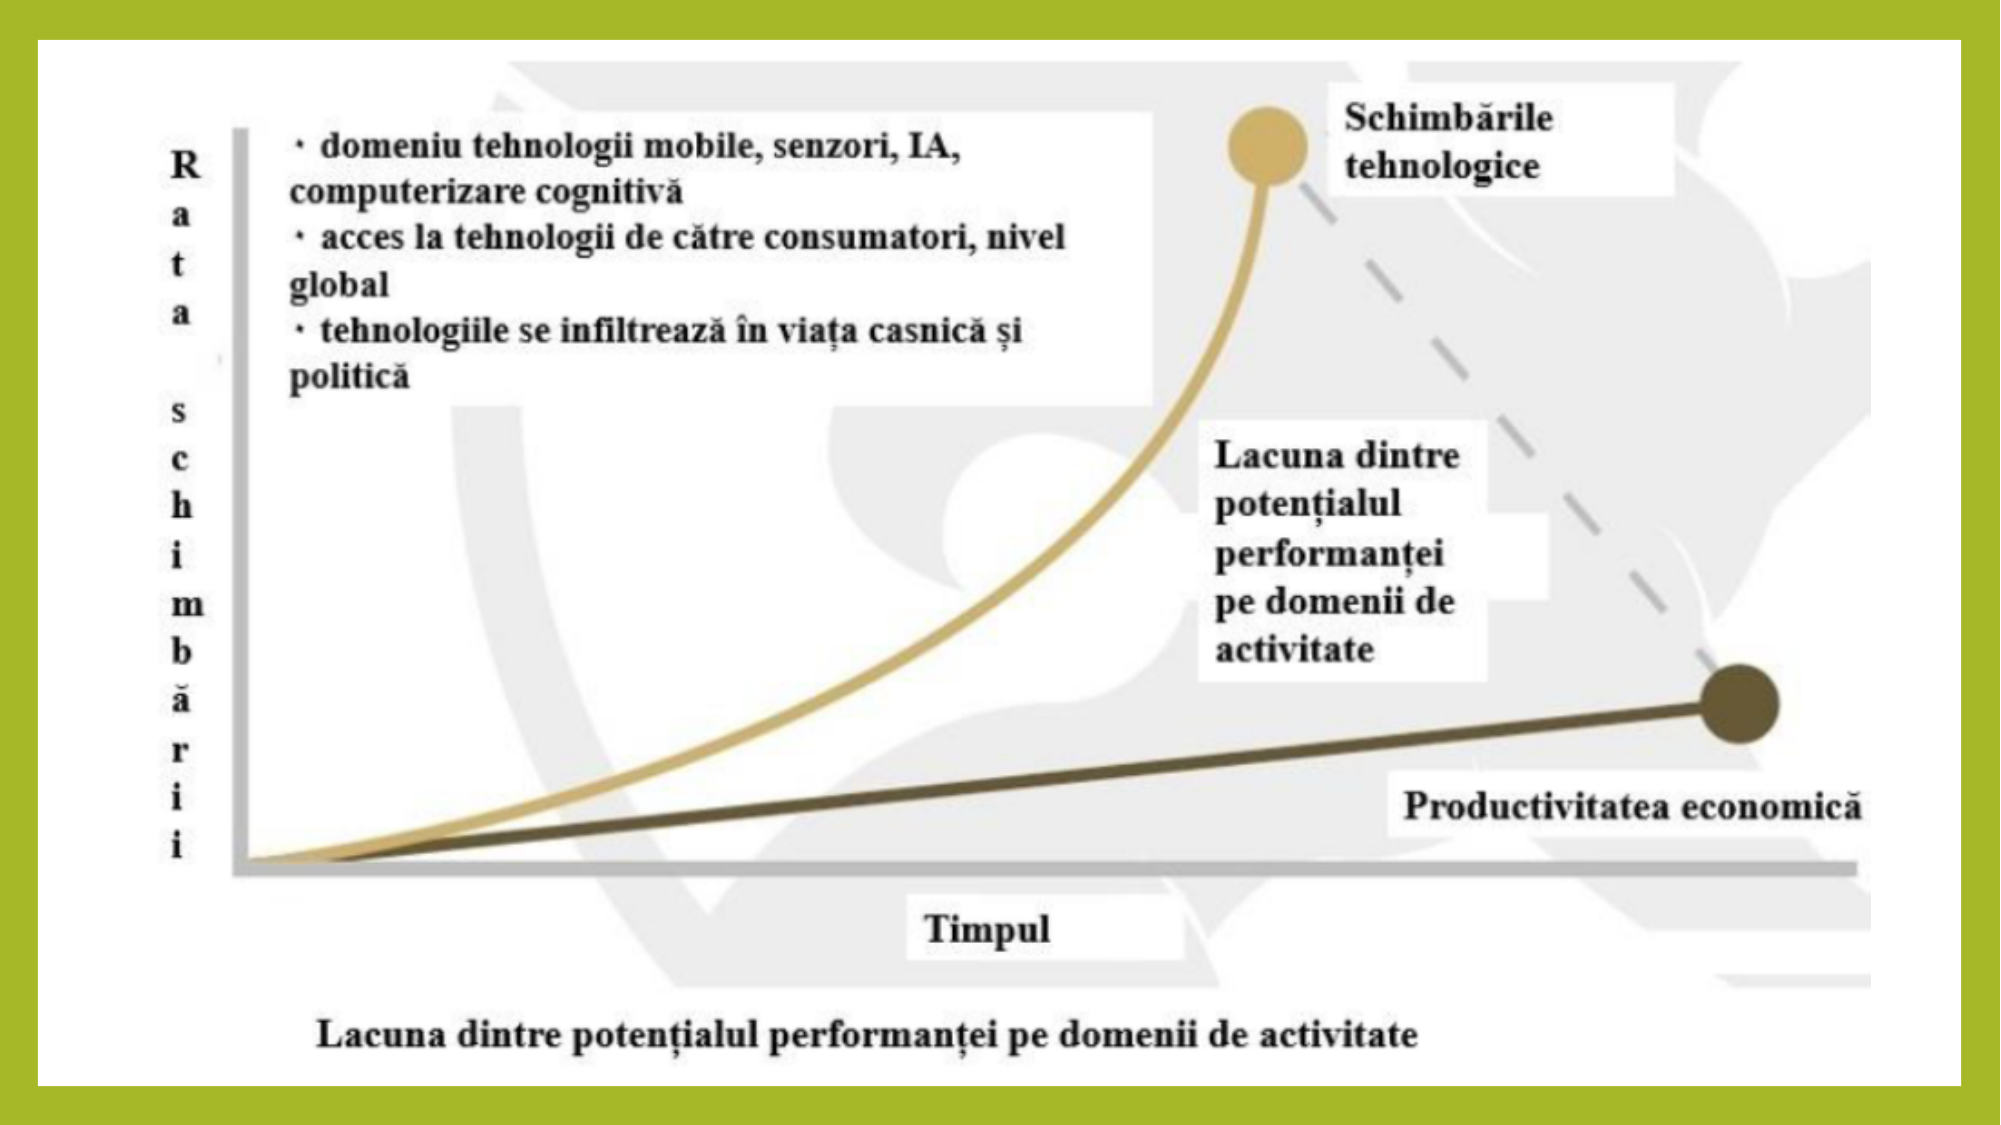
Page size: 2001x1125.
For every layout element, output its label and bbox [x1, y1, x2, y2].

picture [129, 44, 1871, 1081]
